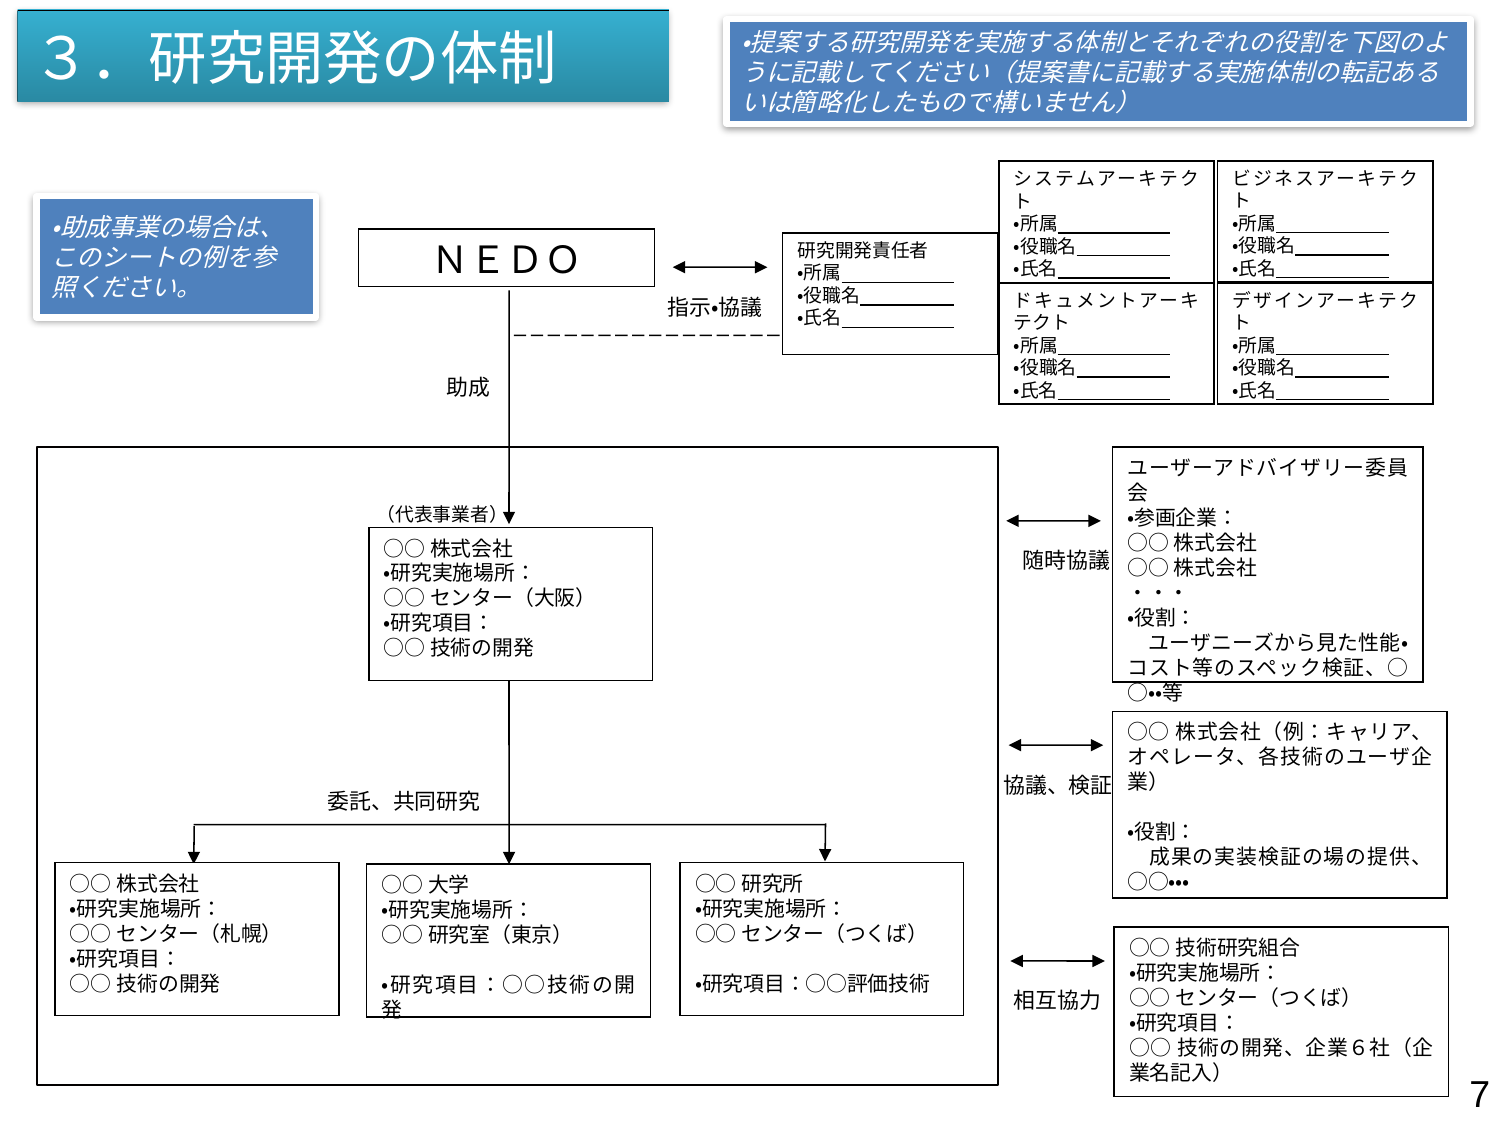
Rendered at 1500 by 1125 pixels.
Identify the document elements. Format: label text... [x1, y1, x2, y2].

text_box システムアーキテクト ・所属 ・役職名 ・氏名 [998, 161, 1215, 282]
text_box ・助成事業の場合は、このシートの例を参照ください。 [33, 193, 319, 321]
text_box ＮＥＤＯ [358, 228, 655, 287]
text_box [672, 260, 768, 274]
text_box [1008, 738, 1104, 752]
text_box ユーザーアドバイザリー委員会 ・参画企業： ○○株式会社 ○○株式会社 ・・・ ・役割： ユーザニーズから見た性能・コスト等のスペック検証、○○・・等 [1112, 447, 1424, 683]
text_box 7 [1402, 1074, 1491, 1112]
text_box ○○株式会社 ・研究実施場所： ○○センター（札幌） ・研究項目： ○○技術の開発 [55, 862, 339, 1016]
text_box ・提案する研究開発を実施する体制とそれぞれの役割を下図のように記載してください（提案書に記載する実施体制の転記あるいは簡略化したもので構いません） [723, 16, 1474, 127]
text_box ○○大学 ・研究実施場所： ○○研究室（東京） ・研究項目：○○技術の開発 [366, 864, 651, 1017]
text_box 協議、検証 [988, 763, 1142, 814]
text_box 相互協力 [999, 979, 1123, 1030]
text_box 研究開発責任者 ・所属 ・役職名 ・氏名 [782, 233, 998, 355]
text_box 指示・協議 [652, 285, 806, 336]
text_box ３．研究開発の体制 [17, 9, 669, 102]
text_box ドキュメントアーキテクト ・所属 ・役職名 ・氏名 [998, 282, 1215, 405]
text_box ○○株式会社（例：キャリア、オペレータ、各技術のユーザ企業） ・役割： 成果の実装検証の場の提供、○○・・・ [1112, 711, 1447, 898]
text_box [1006, 514, 1101, 528]
text_box 助成 [431, 366, 514, 417]
text_box ○○技術研究組合 ・研究実施場所： ○○センター（つくば） ・研究項目： ○○技術の開発、企業６社（企業名記入） [1114, 927, 1449, 1097]
text_box [35, 445, 1000, 1087]
text_box デザインアーキテクト ・所属 ・役職名 ・氏名 [1217, 282, 1433, 405]
text_box 随時協議 [986, 539, 1139, 589]
text_box ビジネスアーキテクト ・所属 ・役職名 ・氏名 [1217, 160, 1433, 282]
text_box [1010, 954, 1105, 968]
